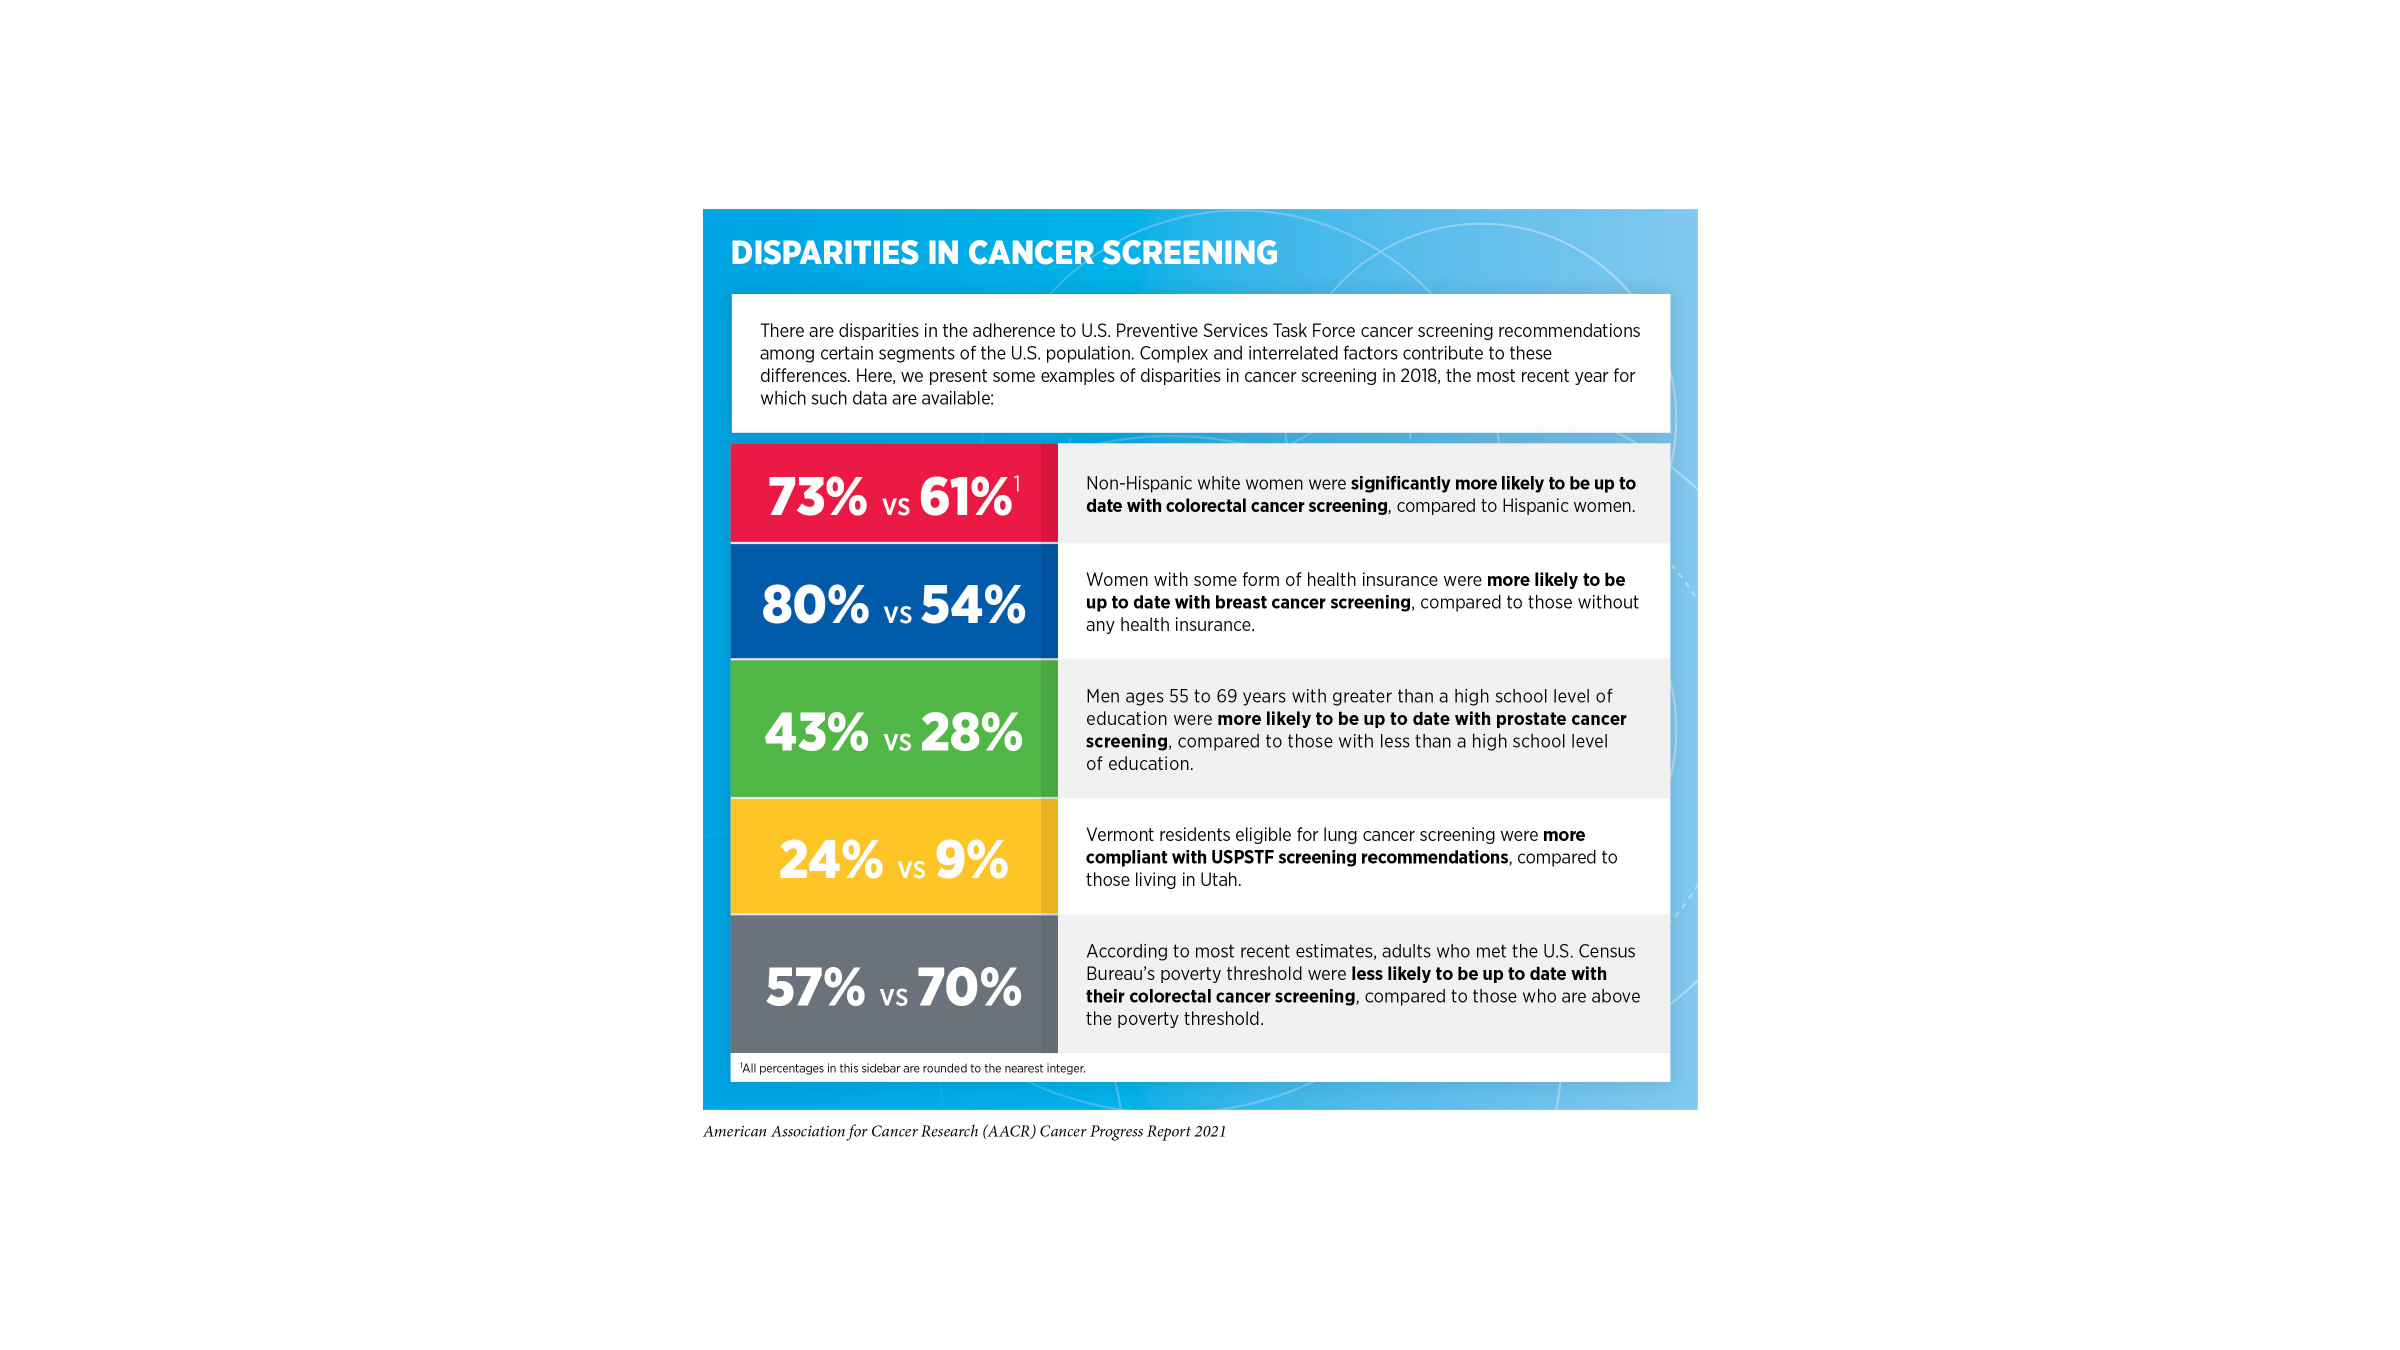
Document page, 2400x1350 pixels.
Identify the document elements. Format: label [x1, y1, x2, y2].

picture [693, 200, 1707, 1149]
